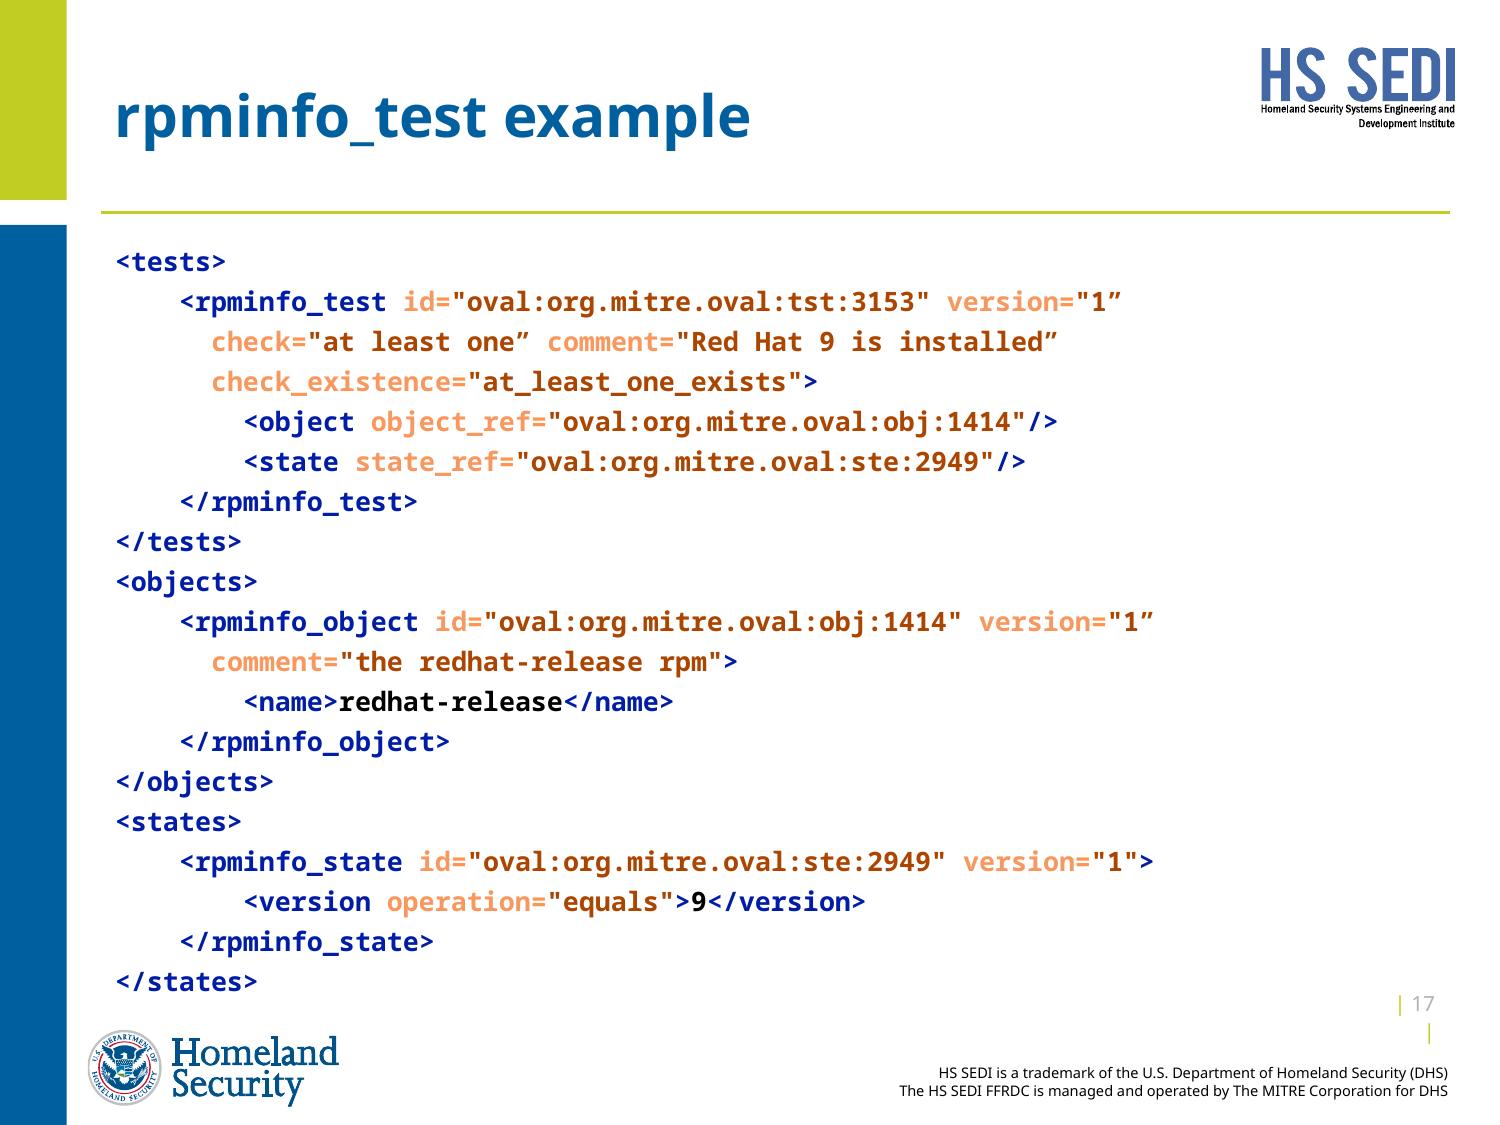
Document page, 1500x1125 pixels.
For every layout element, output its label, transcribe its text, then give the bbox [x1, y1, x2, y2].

title rpminfo_test example [99, 45, 1248, 188]
slide_number | 17 | [1368, 1021, 1450, 1052]
list <tests> <rpminfo_test id="oval:org.mitre.oval:tst:3153" version="1” check="at least one” comment="Red Hat 9 is installed” check_existence="at_least_one_exists"> <object object_ref="oval:org.mitre.oval:obj:1414"/> <state state_ref="oval:org.mitre.oval:ste:2949"/> </rpminfo_test> </tests> <objects> <rpminfo_object id="oval:org.mitre.oval:obj:1414" version="1” comment="the redhat-release rpm"> <name>redhat-release</name> </rpminfo_object> </objects> <states> <rpminfo_state id="oval:org.mitre.oval:ste:2949" version="1"> <version operation="equals">9</version> </rpminfo_state> </states> [99, 237, 1450, 1005]
